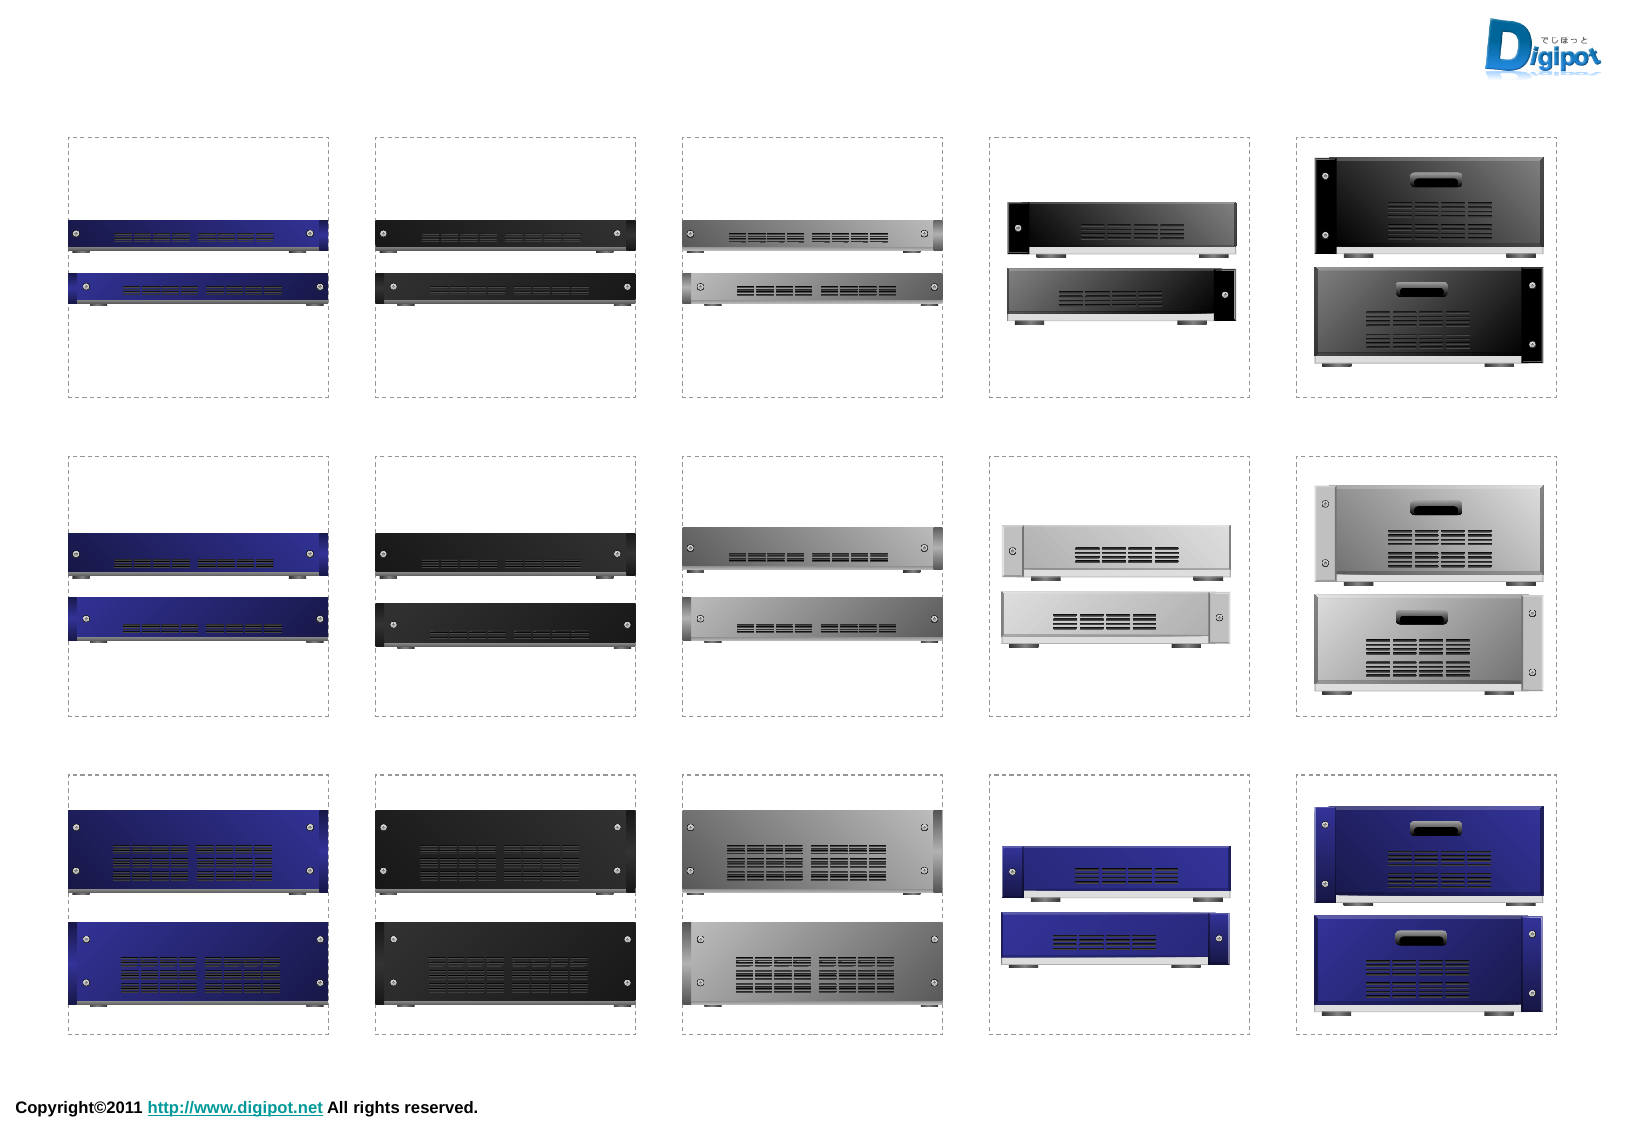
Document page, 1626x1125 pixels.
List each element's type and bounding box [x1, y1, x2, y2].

text_box [375, 220, 636, 253]
text_box [1001, 525, 1231, 581]
picture [1485, 18, 1602, 82]
text_box [682, 922, 943, 1008]
text_box [682, 810, 943, 896]
text_box [1007, 268, 1237, 325]
text_box [1007, 202, 1237, 258]
text_box [68, 533, 329, 579]
text_box [68, 810, 329, 896]
text_box [1314, 267, 1544, 367]
text_box [68, 597, 329, 643]
text_box [1001, 591, 1231, 648]
text_box [682, 220, 943, 253]
text_box [1001, 912, 1231, 968]
text_box [1314, 595, 1544, 695]
text_box [68, 922, 329, 1008]
text_box [1001, 846, 1231, 902]
text_box [682, 597, 943, 643]
text_box [682, 527, 943, 573]
text_box [68, 273, 329, 306]
text_box [375, 603, 636, 649]
text_box [375, 810, 636, 896]
text_box [375, 922, 636, 1008]
text_box [375, 273, 636, 306]
text_box [1314, 915, 1544, 1016]
text_box [682, 273, 943, 306]
text_box [1314, 485, 1544, 586]
text_box [1314, 806, 1544, 906]
text_box [68, 220, 329, 253]
text_box [1314, 157, 1544, 258]
text_box [375, 533, 636, 579]
